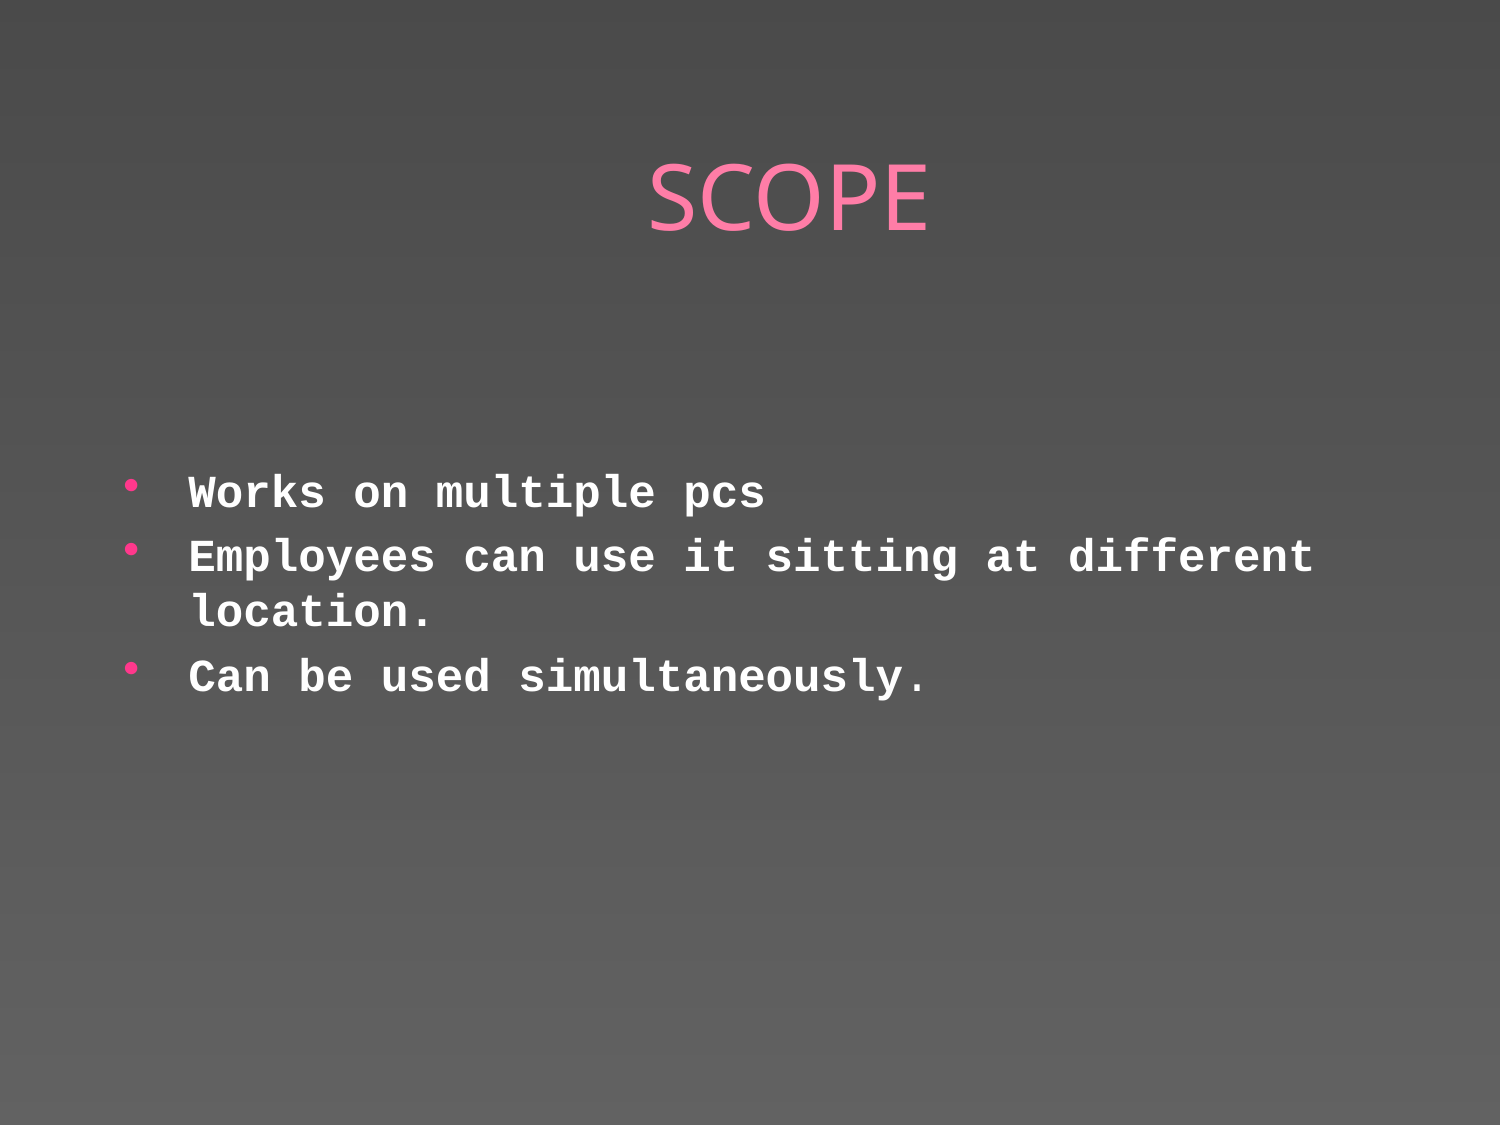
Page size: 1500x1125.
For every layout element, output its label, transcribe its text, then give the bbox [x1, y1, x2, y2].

list Works on multiple pcs Employees can use it sitting at different location. Can be used simultaneously. [99, 262, 1388, 1005]
title SCOPE [75, 99, 1425, 288]
